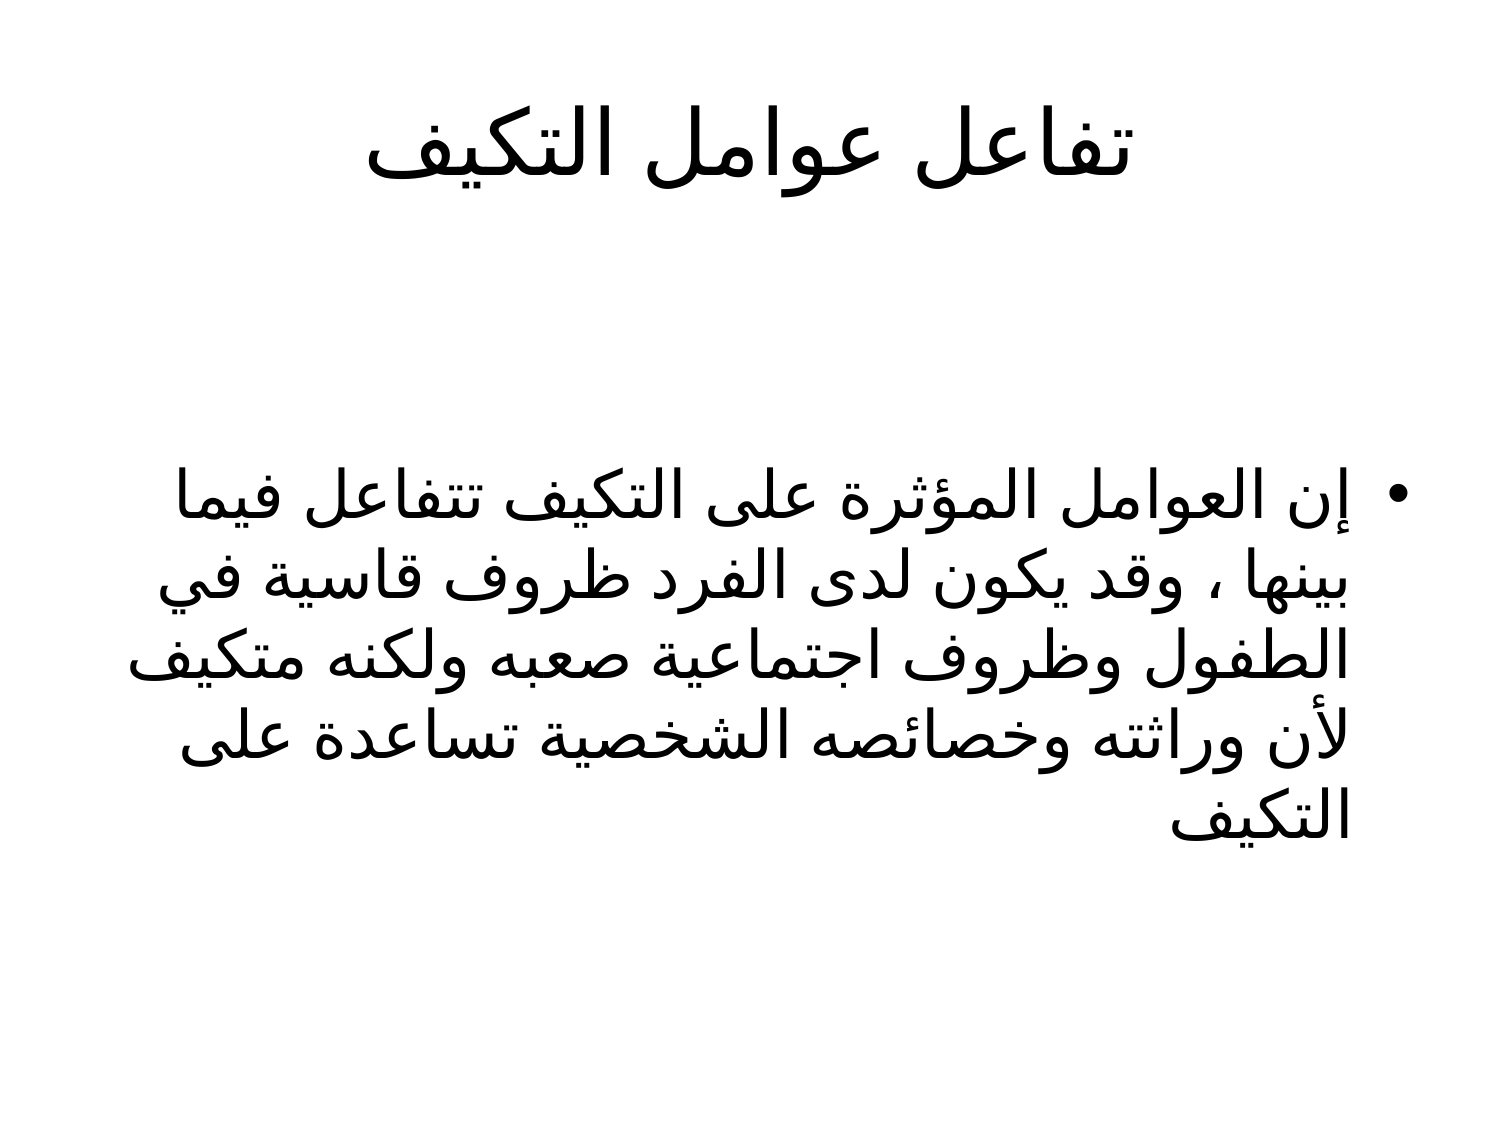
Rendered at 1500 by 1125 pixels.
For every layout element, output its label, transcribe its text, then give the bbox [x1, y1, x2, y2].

title تفاعل عوامل التكيف [75, 45, 1425, 233]
list إن العوامل المؤثرة على التكيف تتفاعل فيما بينها ، وقد يكون لدى الفرد ظروف قاسية في الطفول وظروف اجتماعية صعبه ولكنه متكيف لأن وراثته وخصائصه الشخصية تساعدة على التكيف [75, 444, 1425, 1005]
